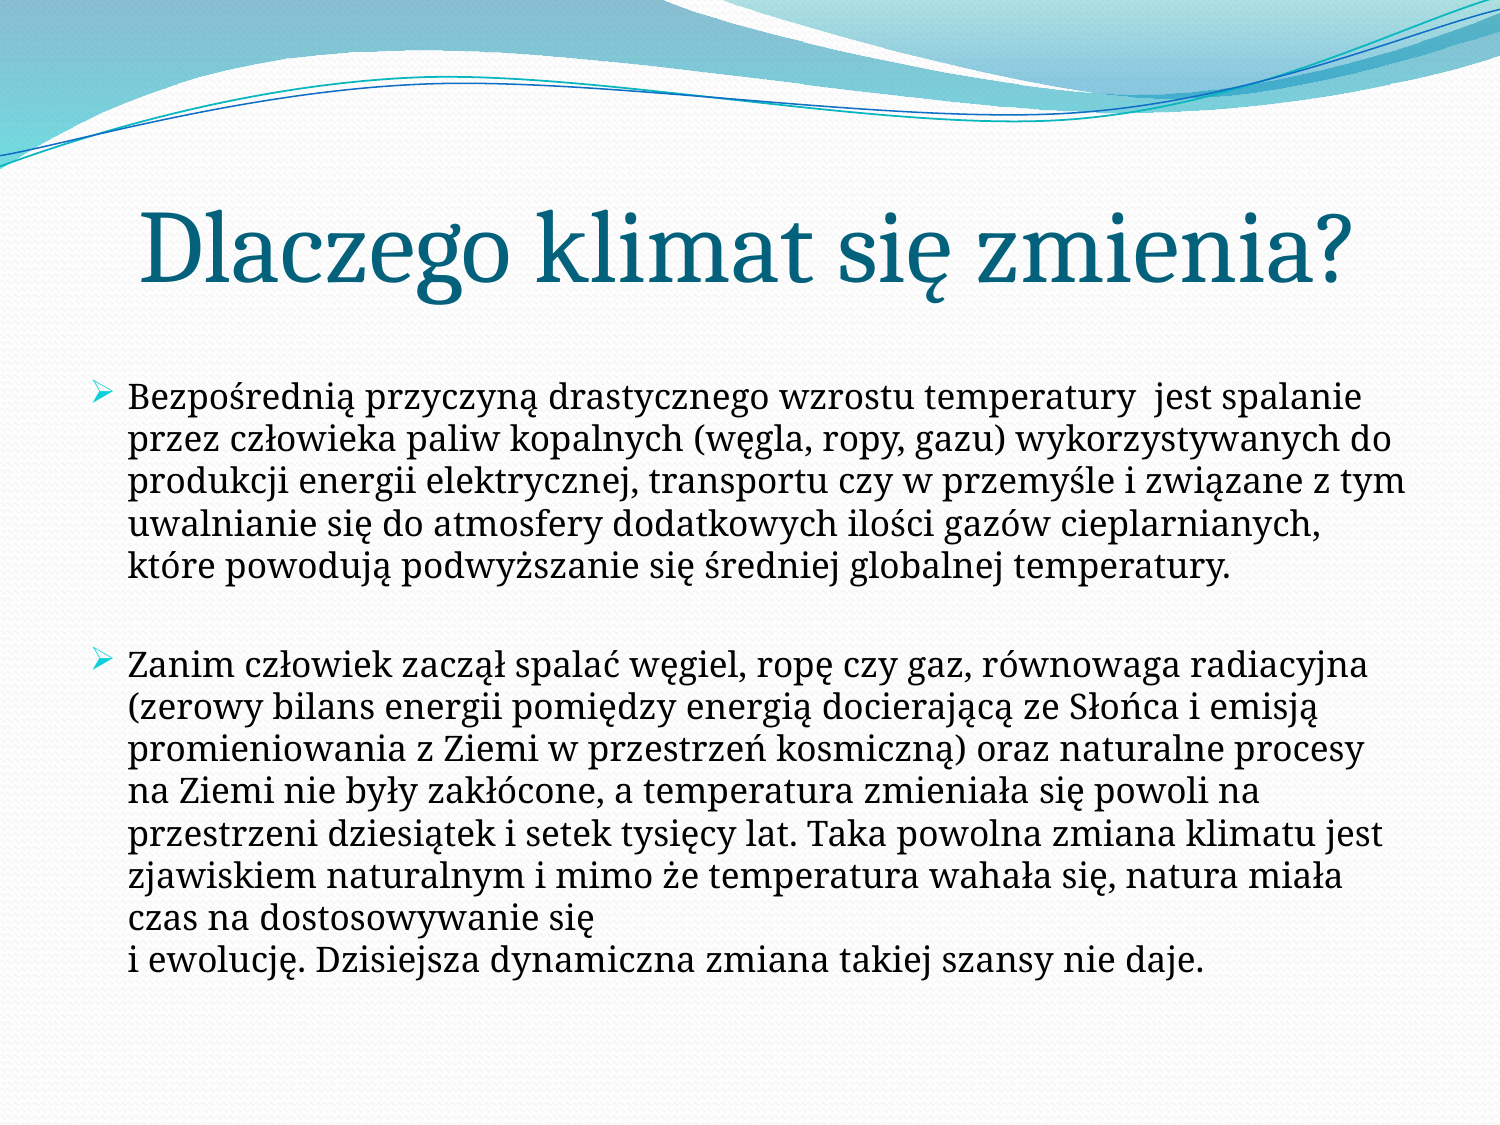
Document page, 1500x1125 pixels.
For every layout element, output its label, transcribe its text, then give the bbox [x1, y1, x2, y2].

list Bezpośrednią przyczyną drastycznego wzrostu temperatury jest spalanie przez człowieka paliw kopalnych (węgla, ropy, gazu) wykorzystywanych do produkcji energii elektrycznej, transportu czy w przemyśle i związane z tym uwalnianie się do atmosfery dodatkowych ilości gazów cieplarnianych, które powodują podwyższanie się średniej globalnej temperatury. Zanim człowiek zaczął spalać węgiel, ropę czy gaz, równowaga radiacyjna (zerowy bilans energii pomiędzy energią docierającą ze Słońca i emisją promieniowania z Ziemi w przestrzeń kosmiczną) oraz naturalne procesy na Ziemi nie były zakłócone, a temperatura zmieniała się powoli na przestrzeni dziesiątek i setek tysięcy lat. Taka powolna zmiana klimatu jest zjawiskiem naturalnym i mimo że temperatura wahała się, natura miała czas na dostosowywanie się i ewolucję. Dzisiejsza dynamiczna zmiana takiej szansy nie daje. [75, 317, 1425, 1038]
title Dlaczego klimat się zmienia? [75, 115, 1425, 303]
